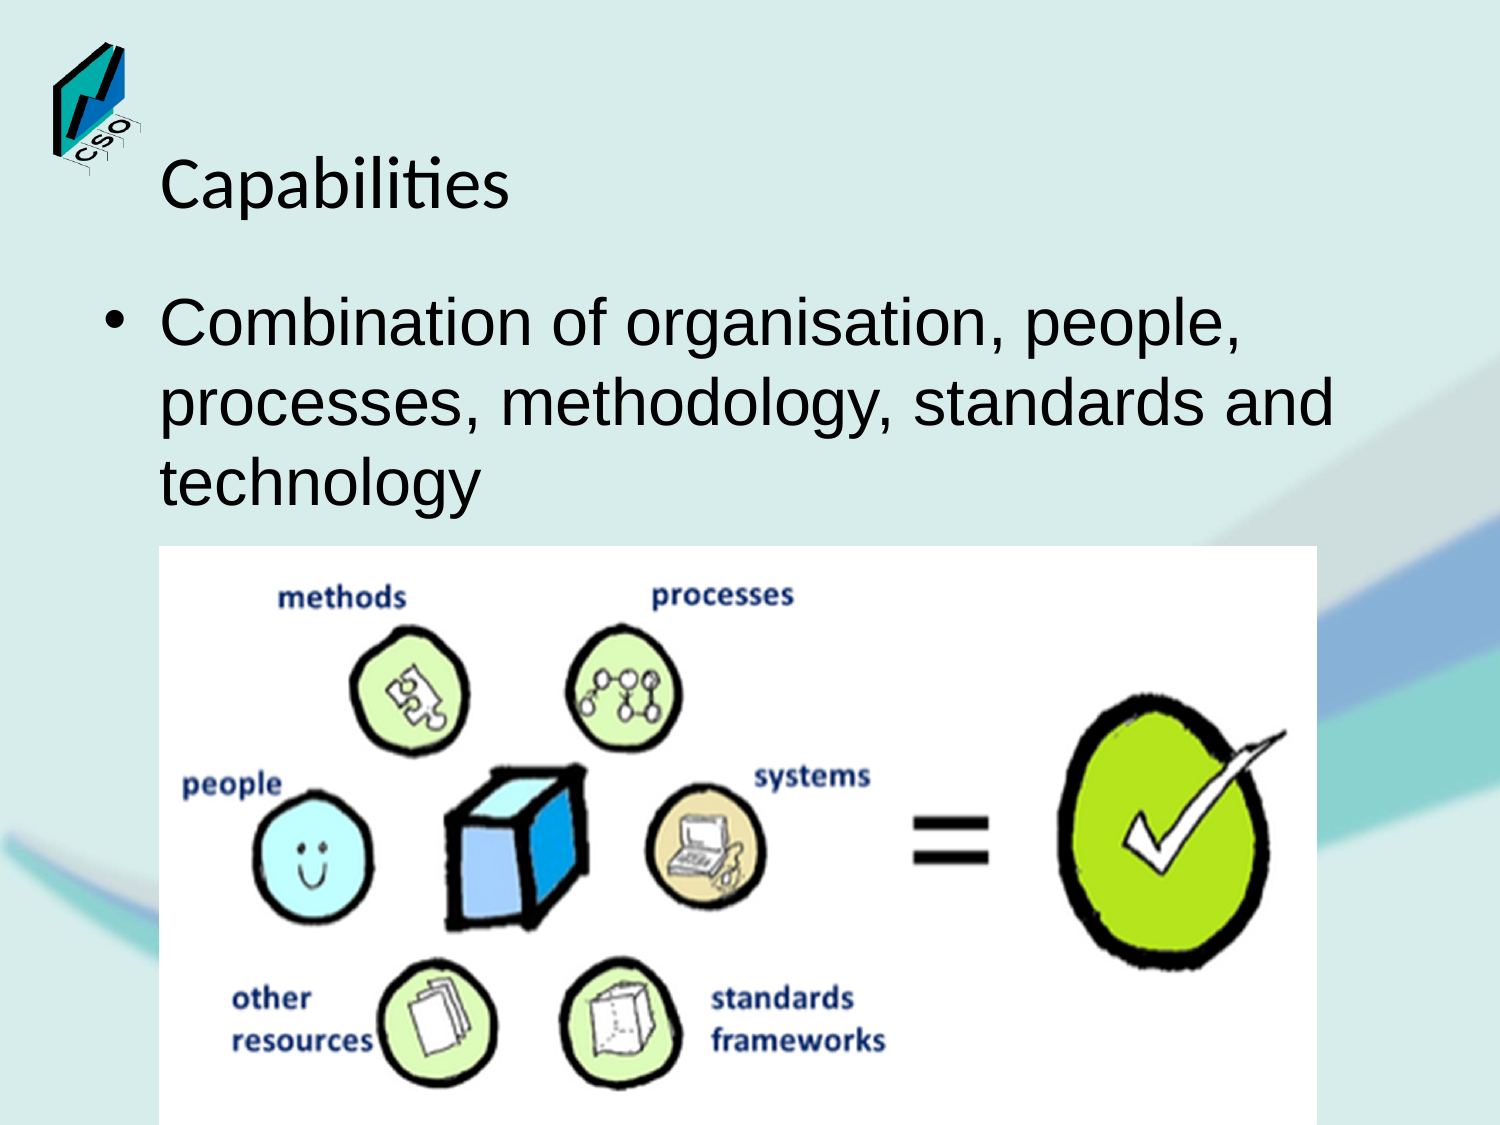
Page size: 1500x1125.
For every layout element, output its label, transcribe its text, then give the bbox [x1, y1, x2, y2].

picture [0, 0, 1500, 1125]
title Capabilities [17, 90, 1294, 253]
list Combination of organisation, people, processes, methodology, standards and technology [88, 271, 1389, 547]
